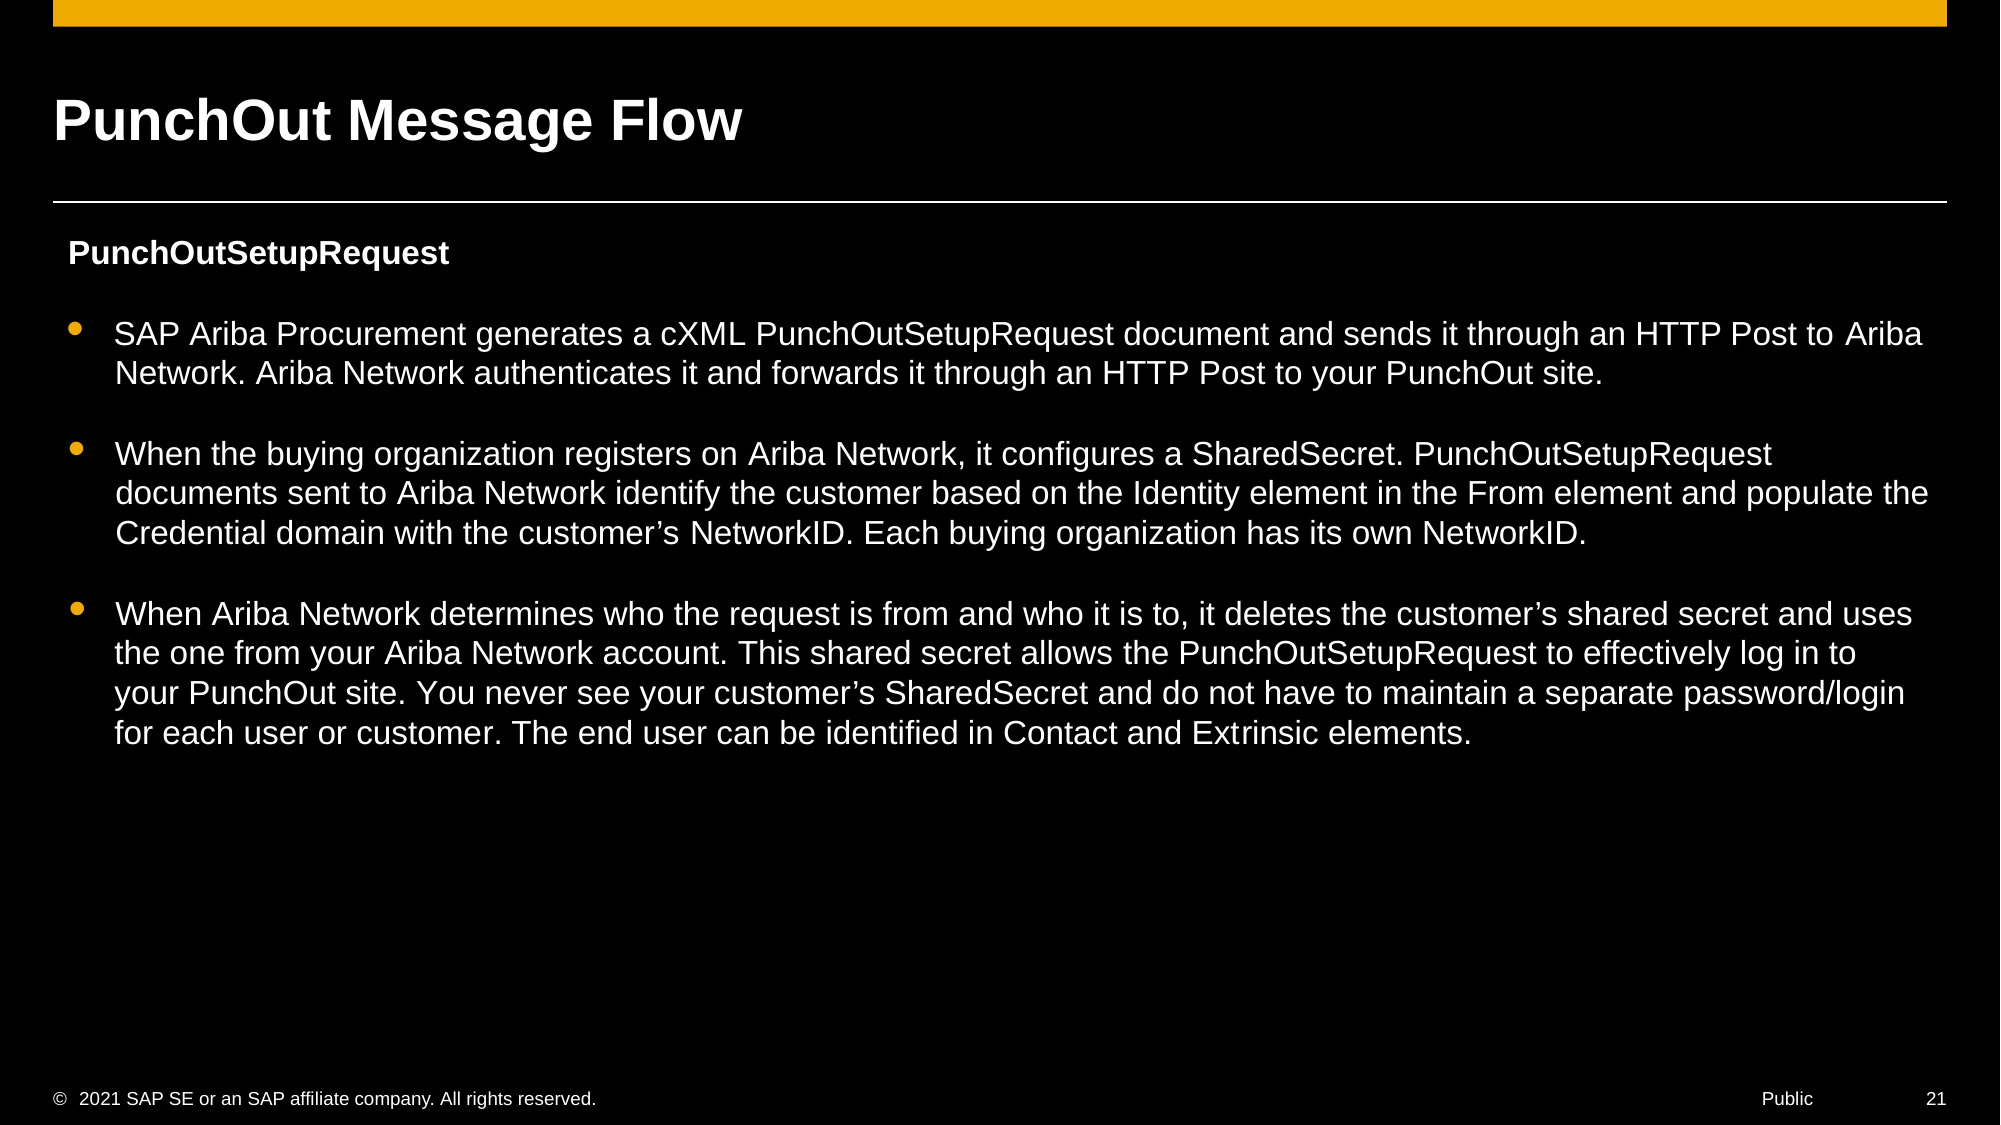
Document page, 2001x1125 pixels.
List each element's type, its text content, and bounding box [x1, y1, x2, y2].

text_box •When Ariba Network determines who the request is from and who it is to, it deletes the customer’s shared secret and uses [68, 575, 1916, 636]
text_box PunchOutSetupRequest [68, 231, 450, 272]
text_box •When the buying organization registers on Ariba Network, it configures a SharedSecret. PunchOutSetupRequest [67, 415, 1774, 476]
text_box •SAP Ariba Procurement generates a cXML PunchOutSetupRequest document and sends it through an HTTP Post to Ariba [66, 295, 1923, 356]
text_box [0, 0, 2000, 1125]
text_box © 2021 SAP SE or an SAP affiliate company. All rights reserved. Public 21 [53, 1087, 1947, 1110]
text_box [52, 0, 1948, 27]
text_box documents sent to Ariba Network identify the customer based on the Identity element in the From element and populate the Credential domain with the customer’s NetworkID. Each buying organization has its own NetworkID. [115, 471, 1932, 552]
text_box Network. Ariba Network authenticates it and forwards it through an HTTP Post to your PunchOut site. [115, 351, 1605, 392]
text_box PunchOut Message Flow [53, 82, 744, 153]
text_box the one from your Ariba Network account. This shared secret allows the PunchOutSetupRequest to effectively log in to your PunchOut site. You never see your customer’s SharedSecret and do not have to maintain a separate password/login for each user or customer. The end user can be identified in Contact and Extrinsic elements. [114, 631, 1907, 752]
